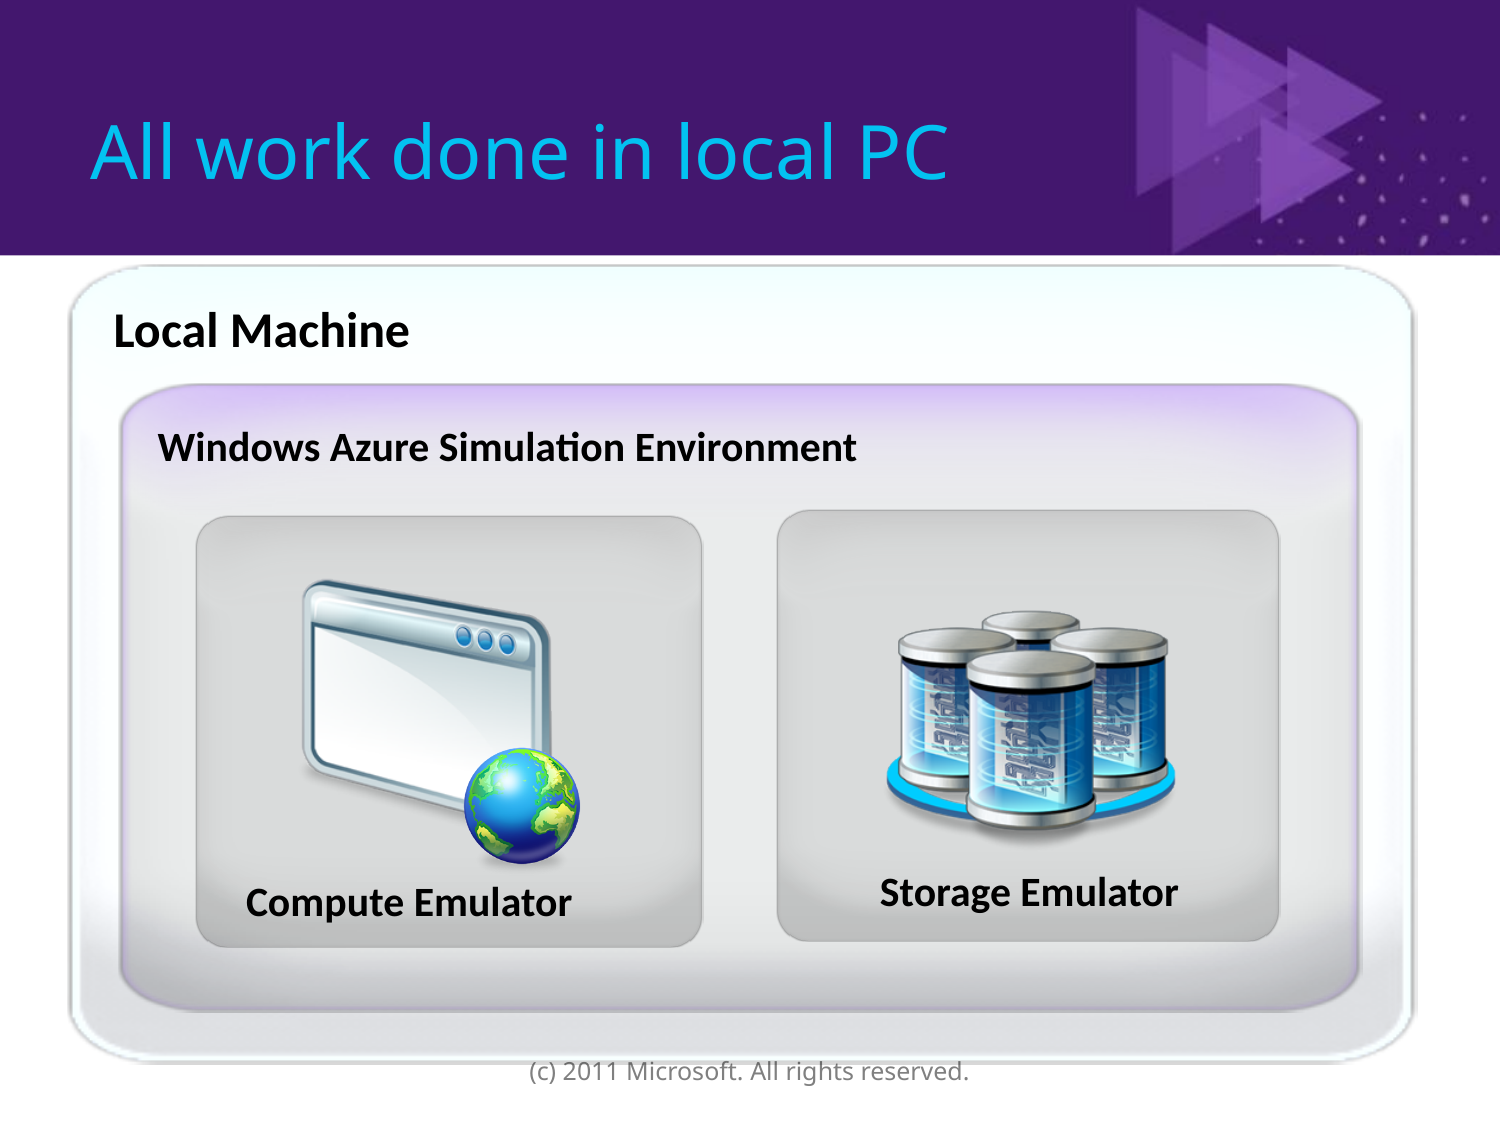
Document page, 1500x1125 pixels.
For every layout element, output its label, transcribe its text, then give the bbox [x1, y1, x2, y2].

picture [0, 0, 1500, 255]
title All work done in local PC [75, 56, 1425, 244]
picture [66, 263, 1418, 1065]
footer (c) 2011 Microsoft. All rights reserved. [512, 1074, 988, 1103]
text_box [275, 551, 607, 891]
